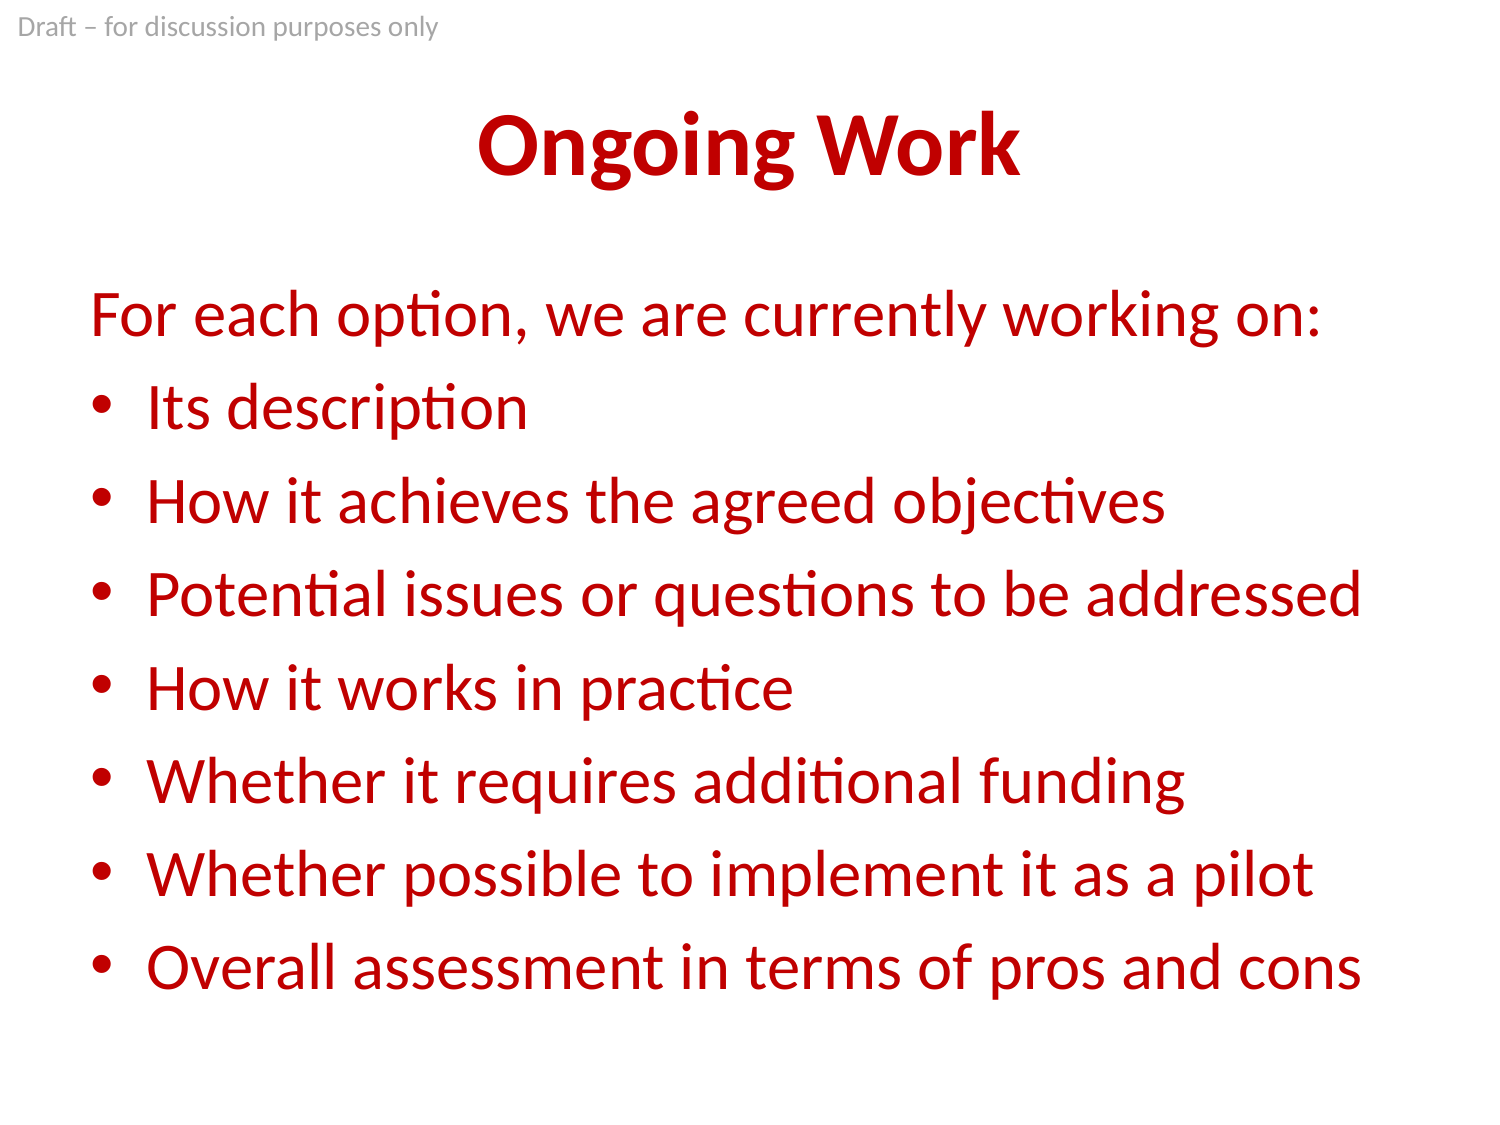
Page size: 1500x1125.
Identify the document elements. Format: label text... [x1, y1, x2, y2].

list For each option, we are currently working on: Its description How it achieves the agreed objectives Potential issues or questions to be addressed How it works in practice Whether it requires additional funding Whether possible to implement it as a pilot Overall assessment in terms of pros and cons [75, 262, 1425, 1005]
title Ongoing Work [75, 45, 1425, 233]
